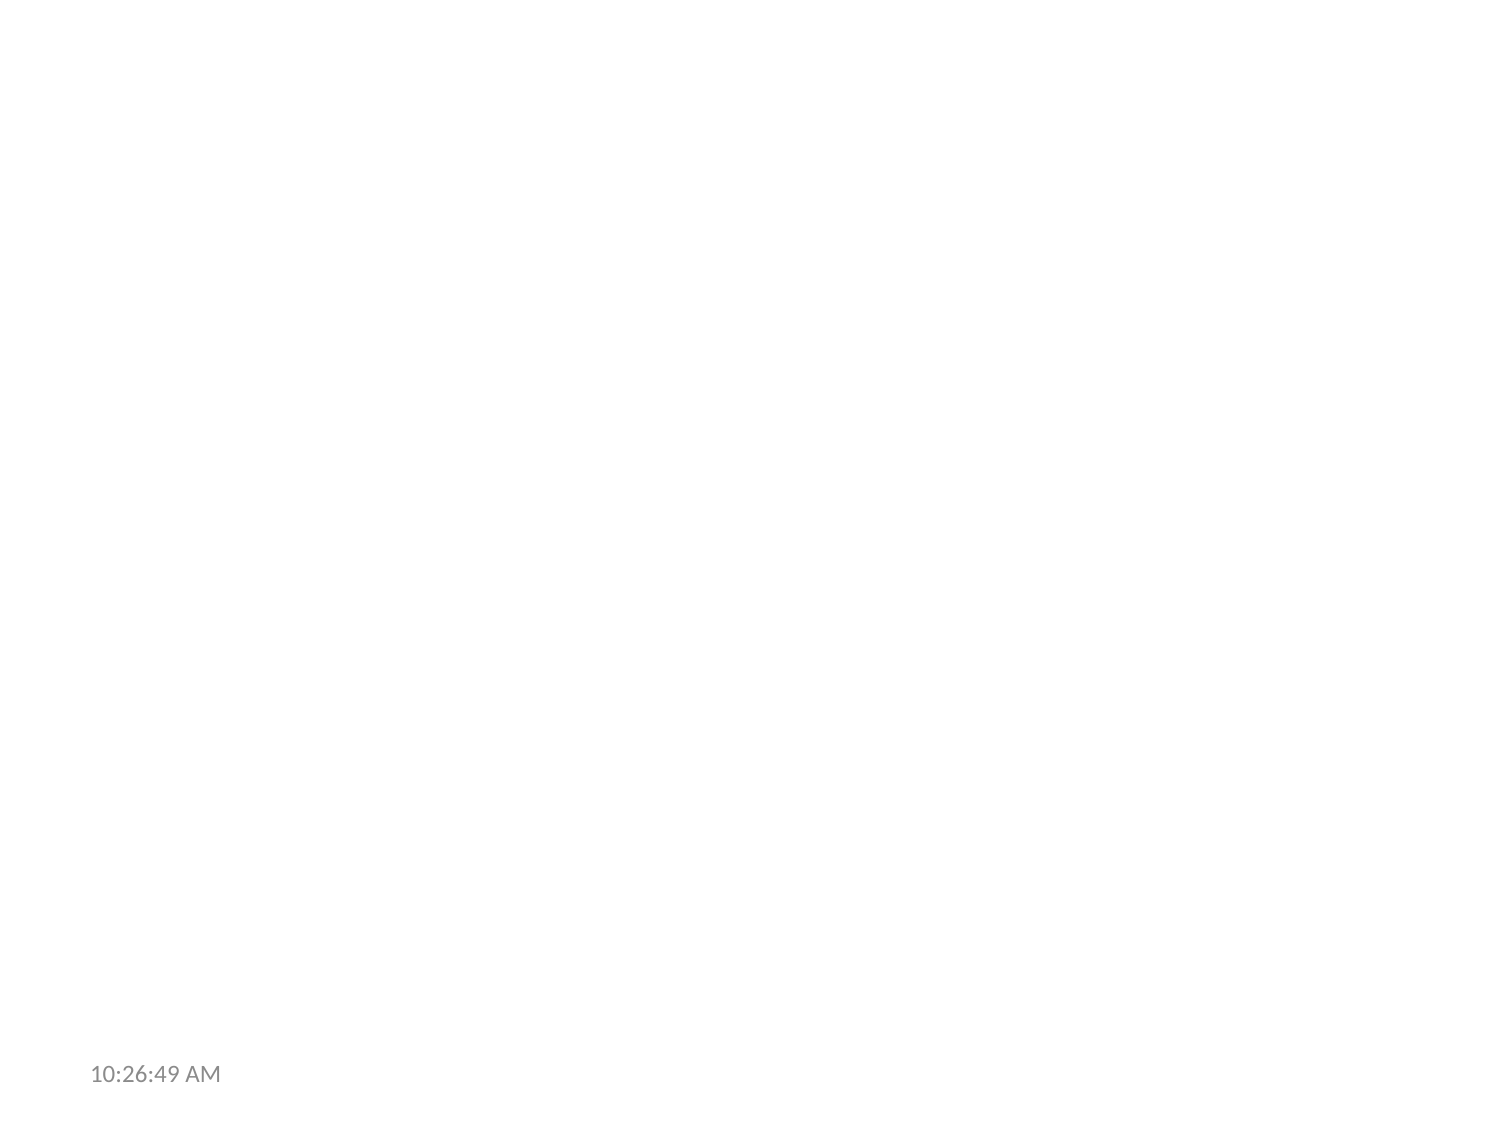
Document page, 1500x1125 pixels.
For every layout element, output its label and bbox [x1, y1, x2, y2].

slide_number [75, 1042, 425, 1103]
